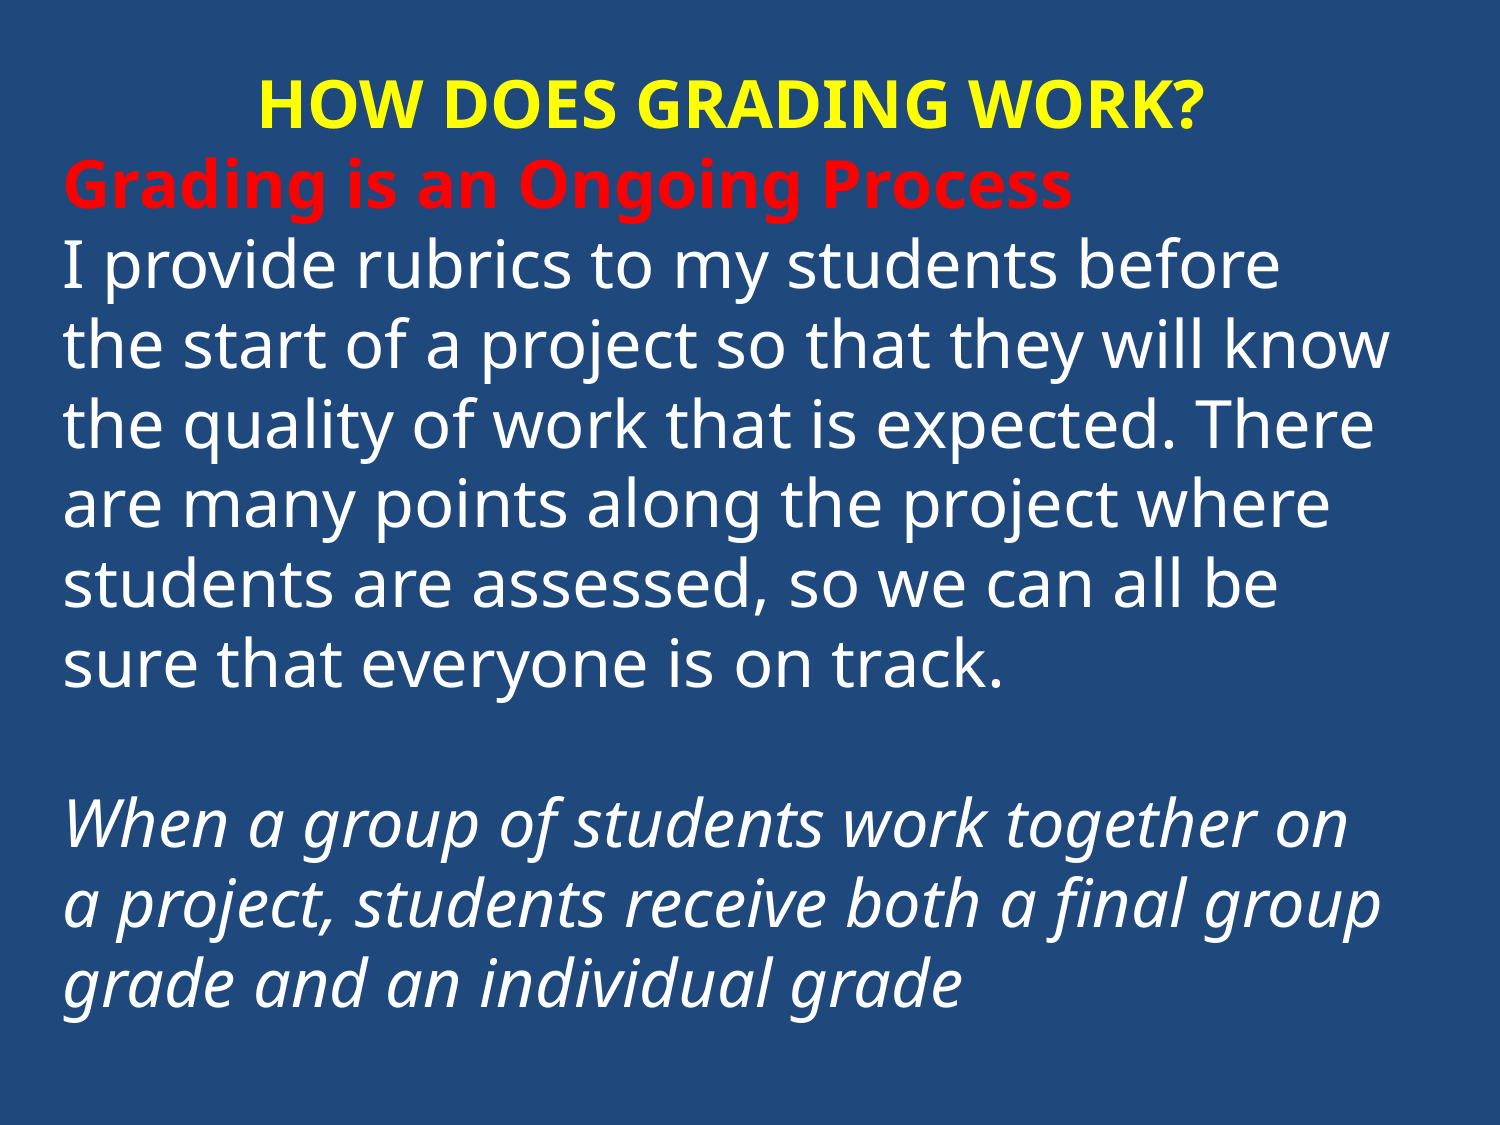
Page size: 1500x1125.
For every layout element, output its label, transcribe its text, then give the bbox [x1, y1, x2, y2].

text_box HOW DOES GRADING WORK? Grading is an Ongoing Process I provide rubrics to my students before the start of a project so that they will know the quality of work that is expected. There are many points along the project where students are assessed, so we can all be sure that everyone is on track. When a group of students work together on a project, students receive both a final group grade and an individual grade [62, 61, 1400, 1034]
